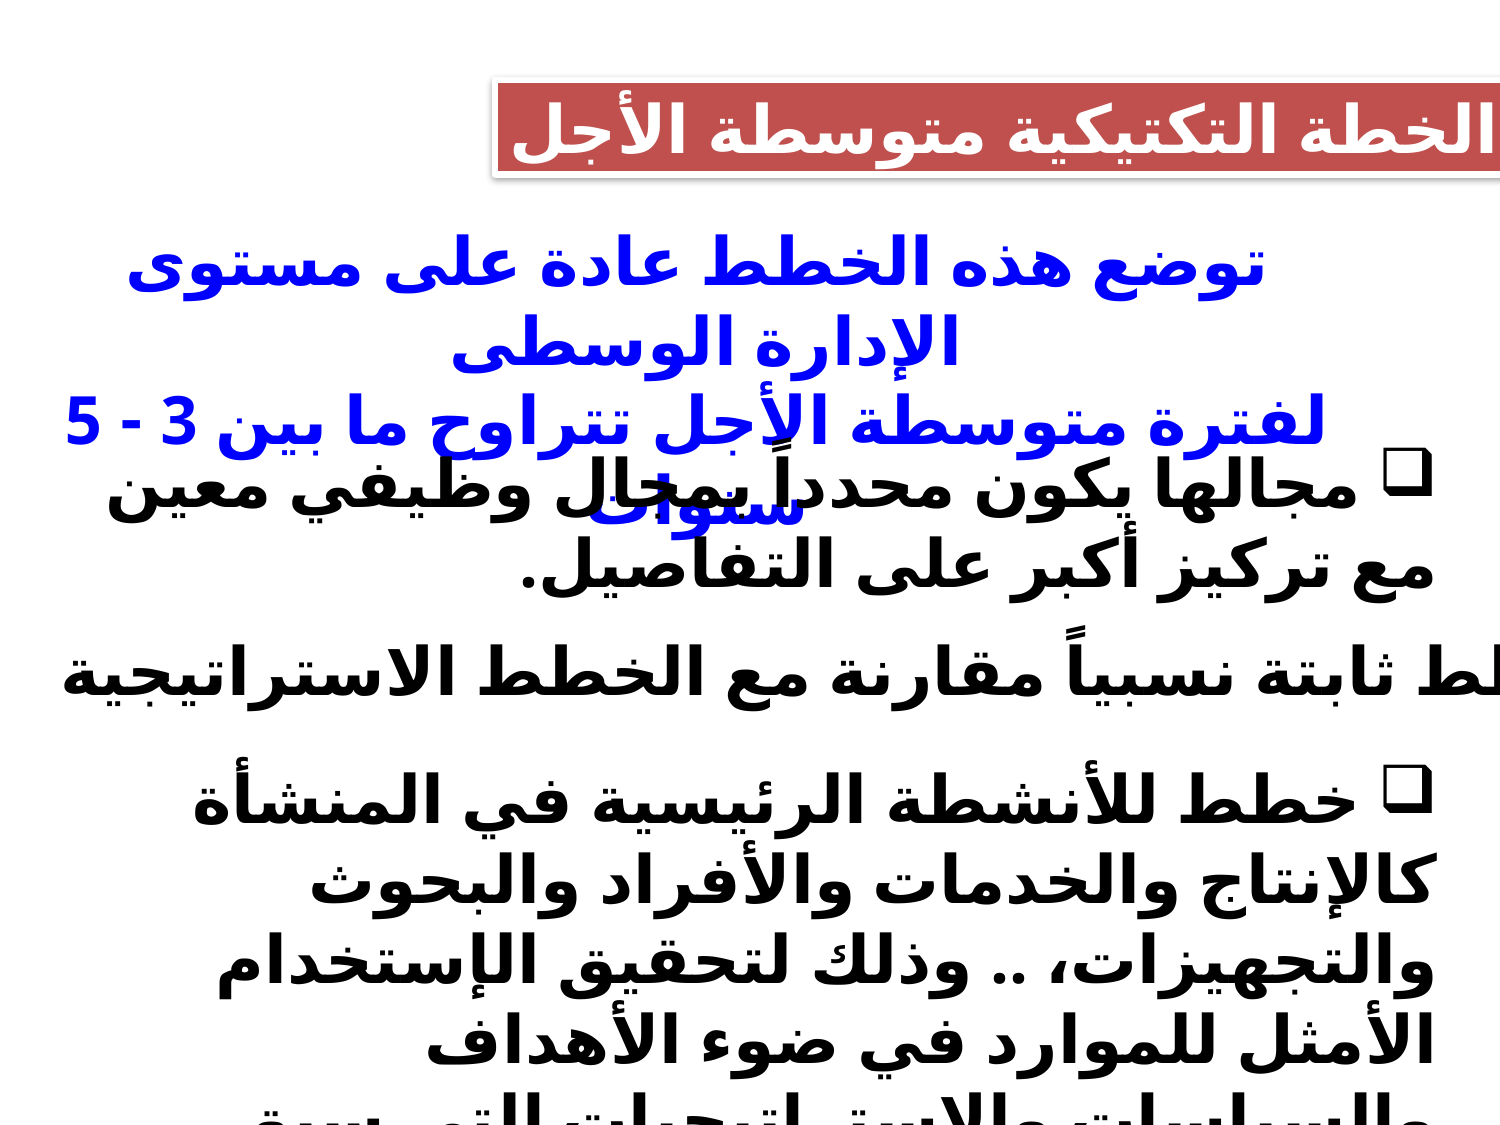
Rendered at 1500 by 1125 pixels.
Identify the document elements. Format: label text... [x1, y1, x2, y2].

text_box خطط ثابتة نسبياً مقارنة مع الخطط الاستراتيجية [45, 621, 1500, 716]
text_box خطط للأنشطة الرئيسية في المنشأة كالإنتاج والخدمات والأفراد والبحوث والتجهيزات، .. وذلك لتحقيق الإستخدام الأمثل للموارد في ضوء الأهداف والسياسات والاستراتيجيات التي سبق وضعها في الخطة الاستراتيجية. [46, 749, 1454, 1125]
text_box مجالها يكون محدداً بمجال وظيفي معين مع تركيز أكبر على التفاصيل. [35, 433, 1454, 609]
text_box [46, 79, 1450, 388]
